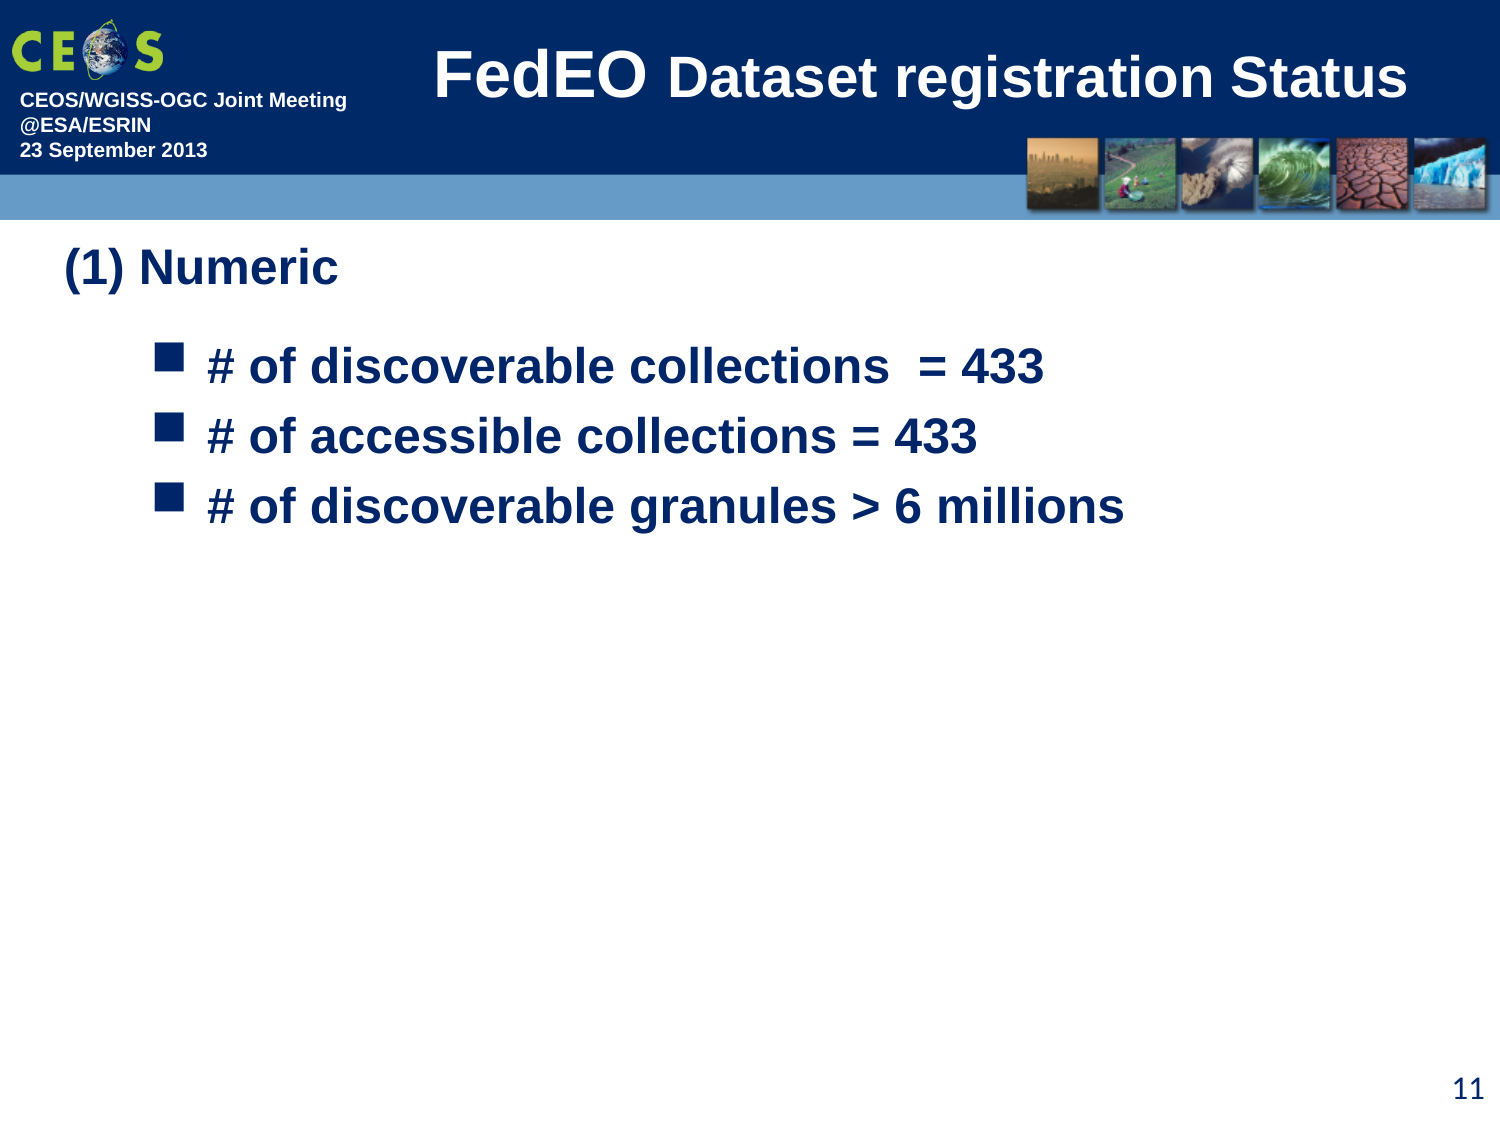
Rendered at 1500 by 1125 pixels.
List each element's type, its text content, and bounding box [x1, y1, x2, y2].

text_box # of discoverable collections = 433 # of accessible collections = 433 # of discoverable granules > 6 millions [135, 326, 1227, 570]
slide_number 10 [1399, 1058, 1500, 1125]
title FedEO Dataset registration Status [74, 0, 1426, 147]
list (1) Numeric [48, 226, 1435, 402]
picture [127, 147, 132, 155]
picture [0, 0, 1500, 220]
